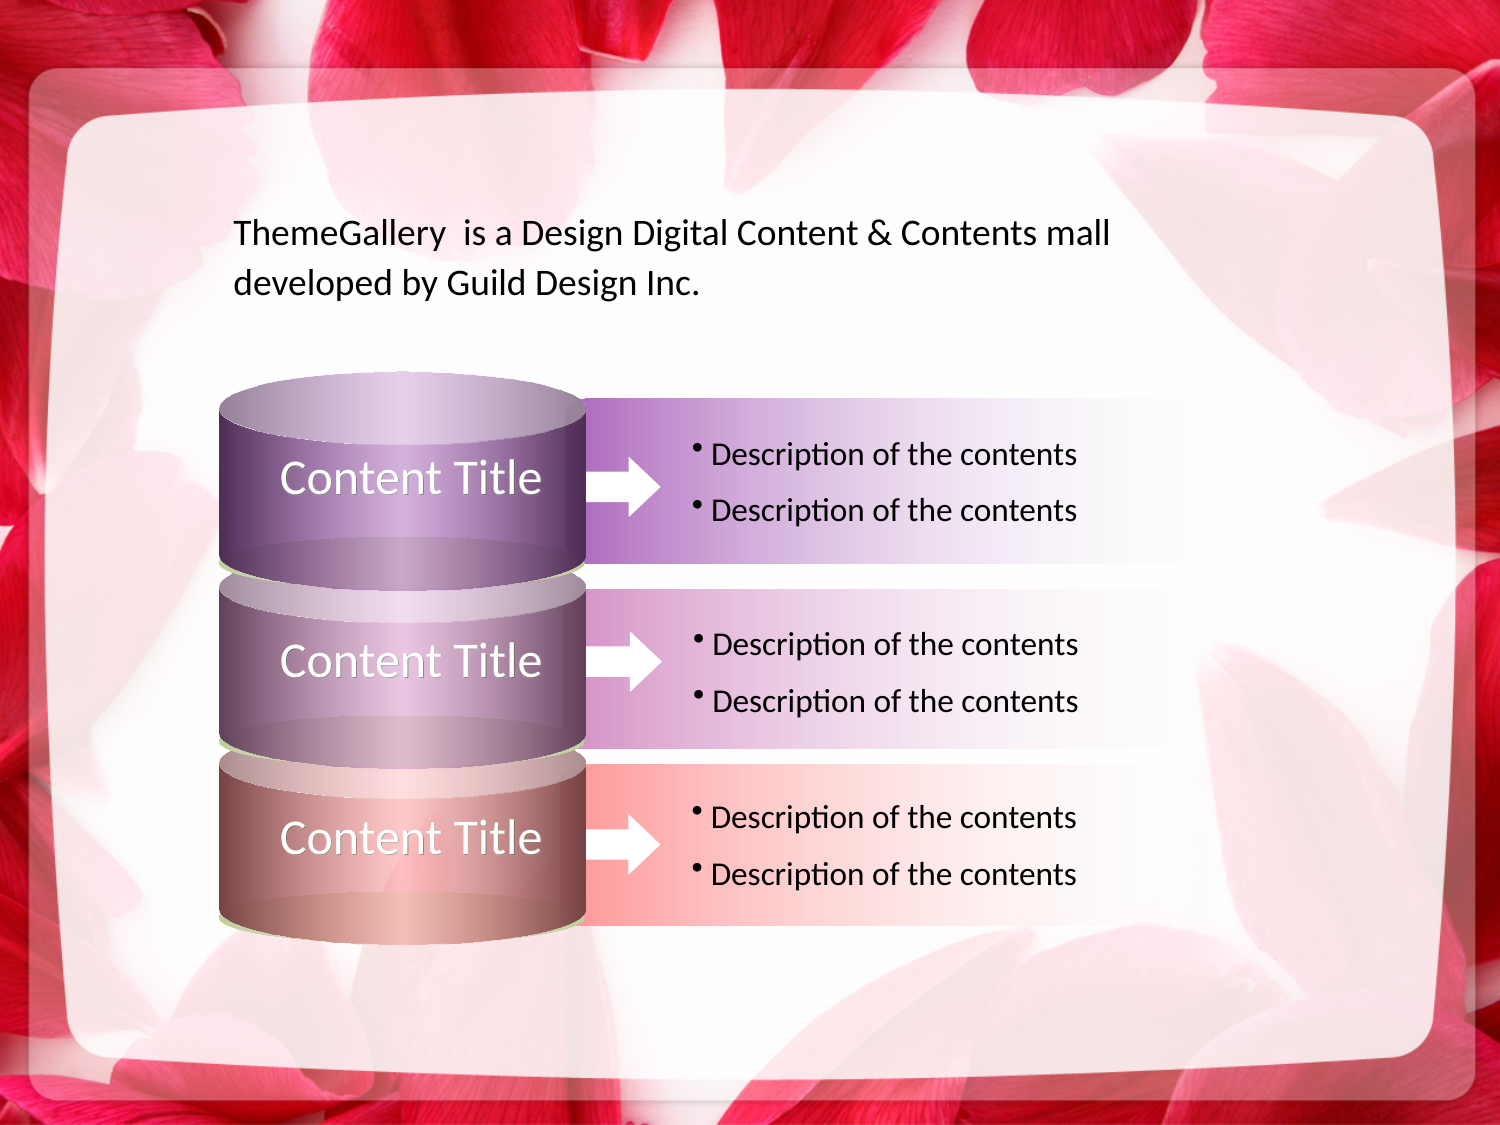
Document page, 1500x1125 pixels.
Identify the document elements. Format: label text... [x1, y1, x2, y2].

text_box [591, 764, 1239, 926]
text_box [218, 598, 586, 769]
picture [0, 0, 1500, 1125]
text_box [218, 776, 586, 945]
text_box [591, 631, 662, 693]
text_box [591, 589, 1239, 749]
text_box [591, 456, 661, 518]
text_box [591, 398, 1243, 564]
text_box Description of the contents Description of the contents [678, 615, 1255, 727]
text_box [591, 814, 661, 875]
text_box ThemeGallery is a Design Digital Content & Contents mall developed by Guild Design Inc. [218, 196, 1219, 310]
text_box Description of the contents Description of the contents [676, 787, 1238, 899]
text_box Description of the contents Description of the contents [677, 424, 1250, 536]
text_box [218, 371, 586, 591]
